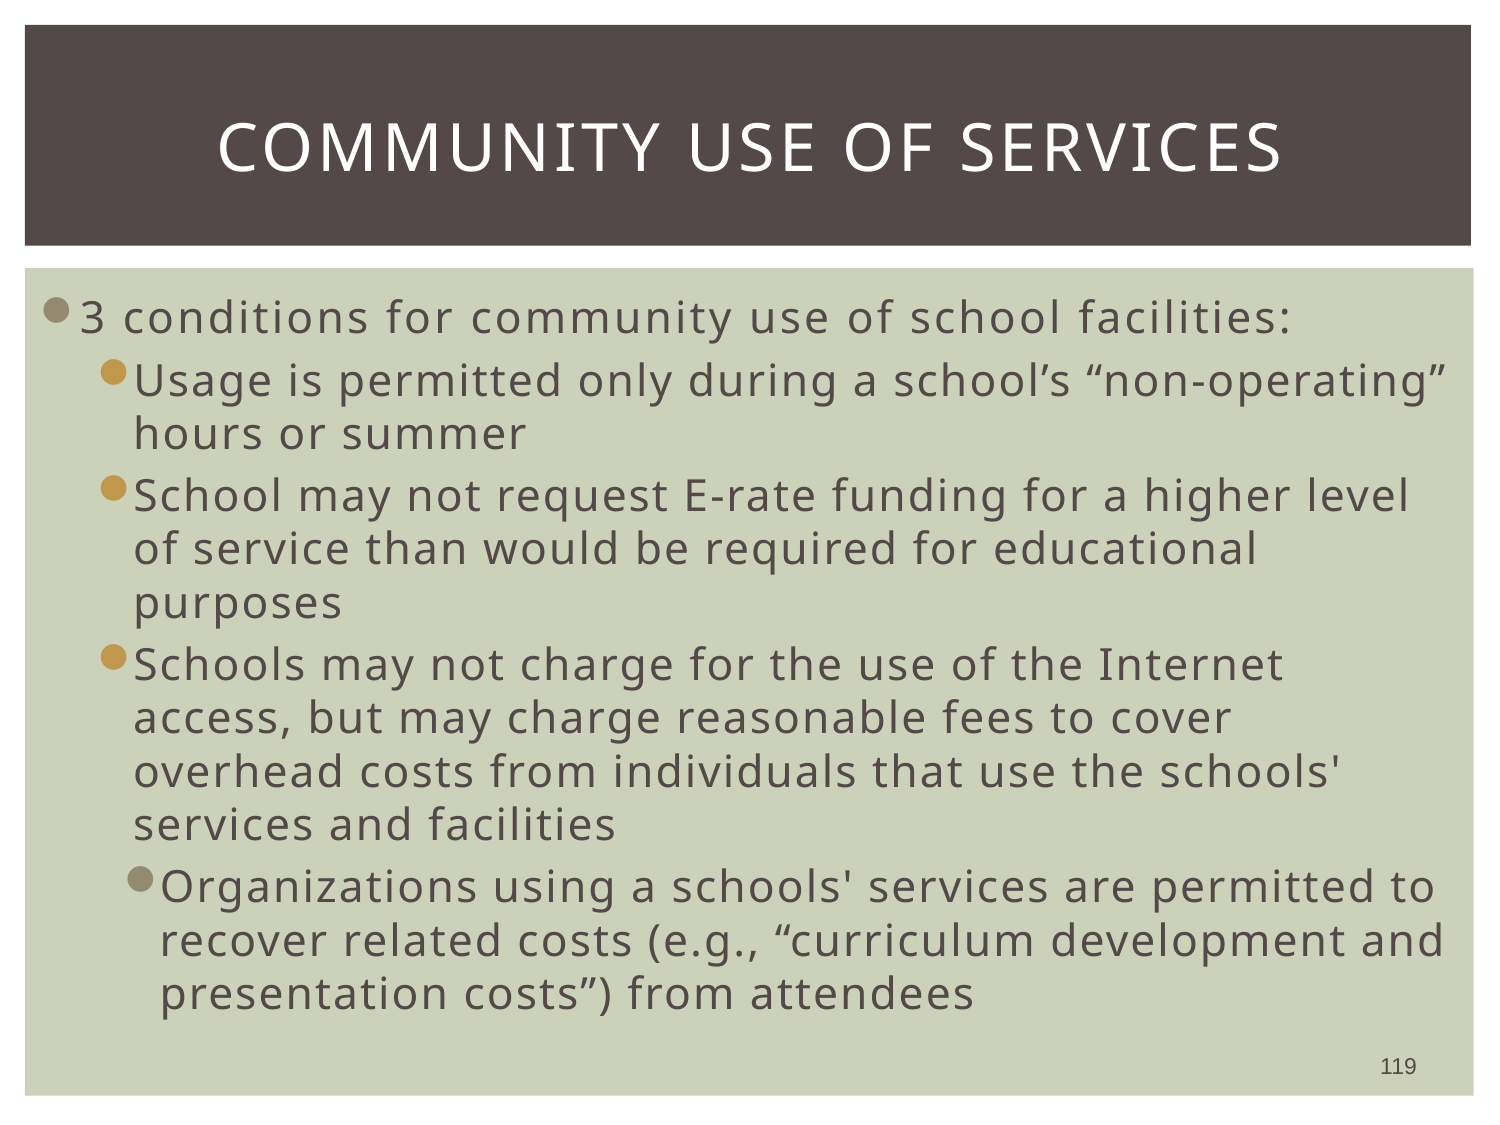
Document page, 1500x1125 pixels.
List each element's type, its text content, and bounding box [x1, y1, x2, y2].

list 3 conditions for community use of school facilities: Usage is permitted only during a school’s “non-operating” hours or summer School may not request E-rate funding for a higher level of service than would be required for educational purposes Schools may not charge for the use of the Internet access, but may charge reasonable fees to cover overhead costs from individuals that use the schools' services and facilities Organizations using a schools' services are permitted to recover related costs (e.g., “curriculum development and presentation costs”) from attendees [24, 282, 1475, 1075]
slide_number 119 [1349, 1041, 1448, 1089]
title Community Use of Services [62, 58, 1438, 232]
